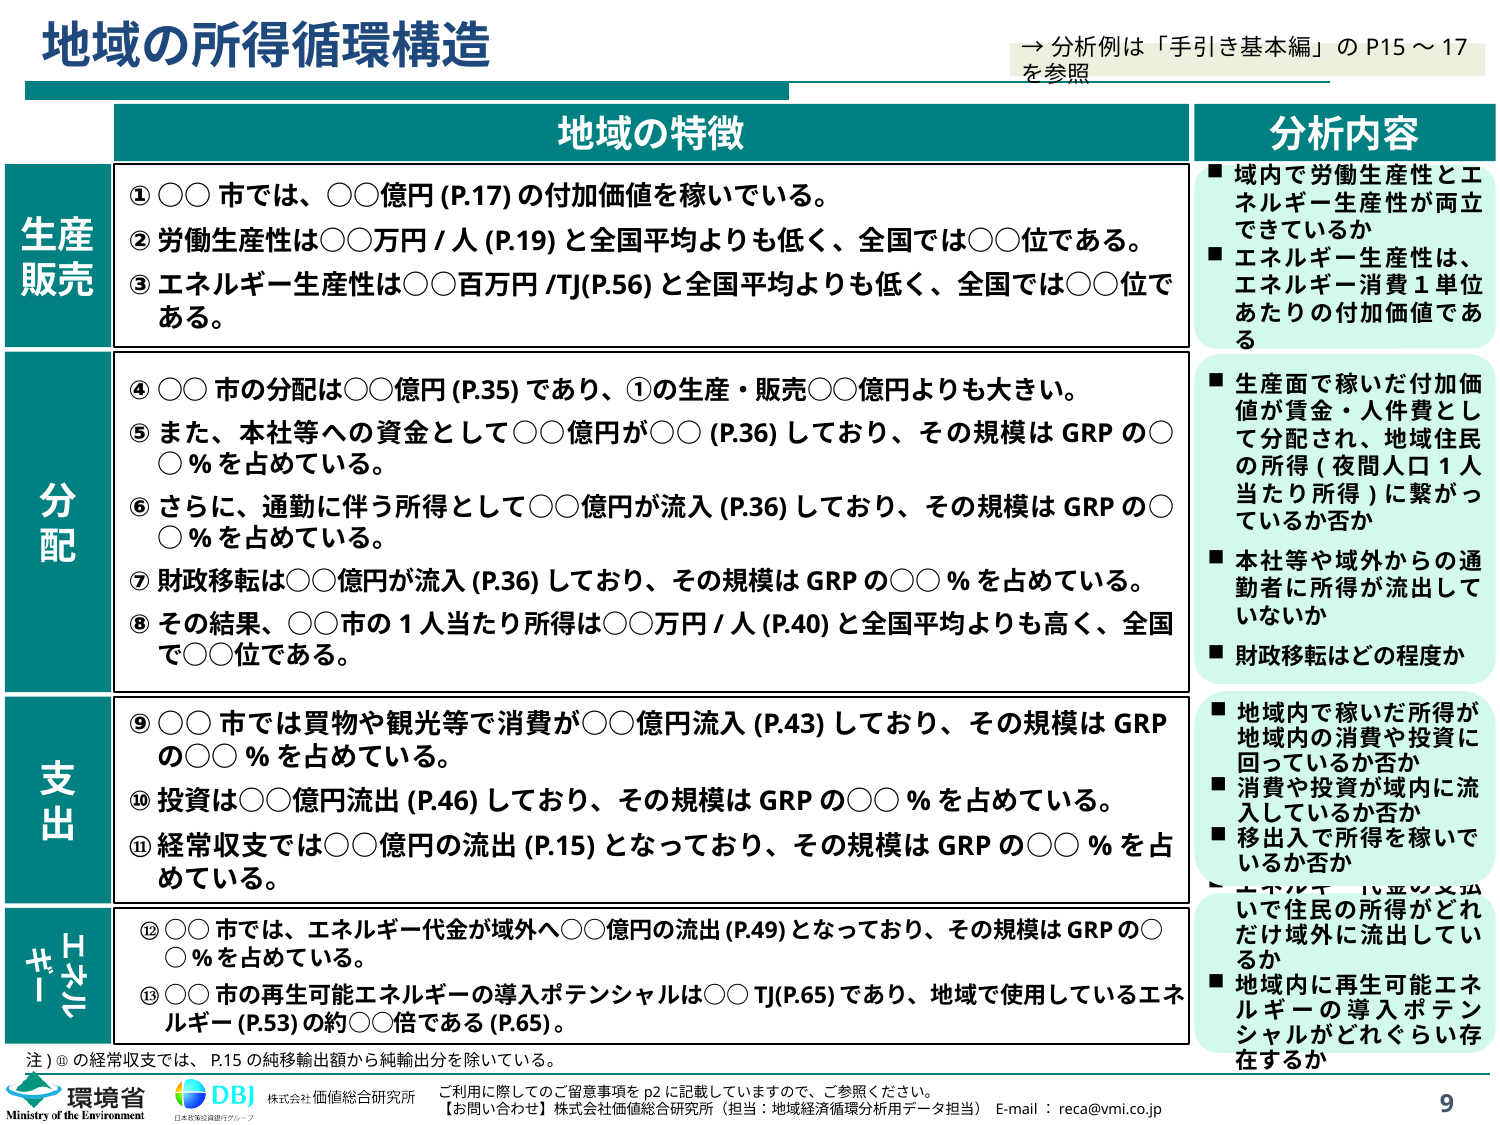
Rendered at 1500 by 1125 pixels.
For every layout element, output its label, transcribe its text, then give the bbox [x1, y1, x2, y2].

text_box ○○市では買物や観光等で消費が○○億円流入(P.43)しており、その規模はGRPの○○%を占めている。 投資は○○億円流出(P.46)しており、その規模はGRPの○○%を占めている。 経常収支では○○億円の流出(P.15)となっており、その規模はGRPの○○%を占めている。 [114, 696, 1189, 904]
text_box 注) ⑪の経常収支では、P.15の純移輸出額から純輸出分を除いている。 [25, 1050, 617, 1071]
picture [2, 1071, 148, 1125]
text_box 域内で労働生産性とエネルギー生産性が両立できているか エネルギー生産性は、エネルギー消費１単位あたりの付加価値である [1194, 165, 1496, 349]
slide_number 9 [1393, 1079, 1500, 1122]
text_box エネルギー [4, 907, 112, 1044]
text_box エネルギー代金の支払いで住民の所得がどれだけ域外に流出しているか 地域内に再生可能エネルギーの導入ポテンシャルがどれぐらい存在するか [1194, 893, 1496, 1053]
title 地域の所得循環構造 [25, 0, 1355, 82]
text_box 分 配 [4, 351, 112, 693]
text_box ○○市では、○○億円(P.17)の付加価値を稼いでいる。 労働生産性は○○万円/人(P.19)と全国平均よりも低く、全国では○○位である。 エネルギー生産性は○○百万円/TJ(P.56)と全国平均よりも低く、全国では○○位である。 [114, 164, 1189, 348]
text_box 支 出 [4, 696, 112, 904]
picture [171, 1075, 419, 1125]
text_box 分析内容 [1194, 103, 1496, 162]
text_box 地域内で稼いだ所得が地域内の消費や投資に回っているか否か 消費や投資が域内に流入しているか否か 移出入で所得を稼いでいるか否か [1194, 691, 1496, 887]
text_box ○○市では、エネルギー代金が域外へ○○億円の流出(P.49)となっており、その規模はGRPの○○%を占めている。 ○○市の再生可能エネルギーの導入ポテンシャルは○○TJ(P.65)であり、地域で使用しているエネルギー(P.53)の約○○倍である(P.65)。 [114, 907, 1189, 1044]
text_box 生産面で稼いだ付加価値が賃金・人件費として分配され、地域住民の所得(夜間人口1人当たり所得)に繋がっているか否か 本社等や域外からの通勤者に所得が流出していないか 財政移転はどの程度か [1194, 354, 1496, 684]
text_box →分析例は「手引き基本編」のP15～17を参照 [1010, 43, 1486, 77]
text_box ○○市の分配は○○億円(P.35)であり、①の生産・販売○○億円よりも大きい。 また、本社等への資金として○○億円が○○(P.36)しており、その規模はGRPの○○%を占めている。 さらに、通勤に伴う所得として○○億円が流入(P.36)しており、その規模はGRPの○○%を占めている。 財政移転は○○億円が流入(P.36)しており、その規模はGRPの○○%を占めている。 その結果、○○市の1人当たり所得は○○万円/人(P.40)と全国平均よりも高く、全国で○○位である。 [114, 351, 1189, 693]
text_box 生産 販売 [4, 164, 112, 348]
text_box 地域の特徴 [114, 103, 1189, 162]
